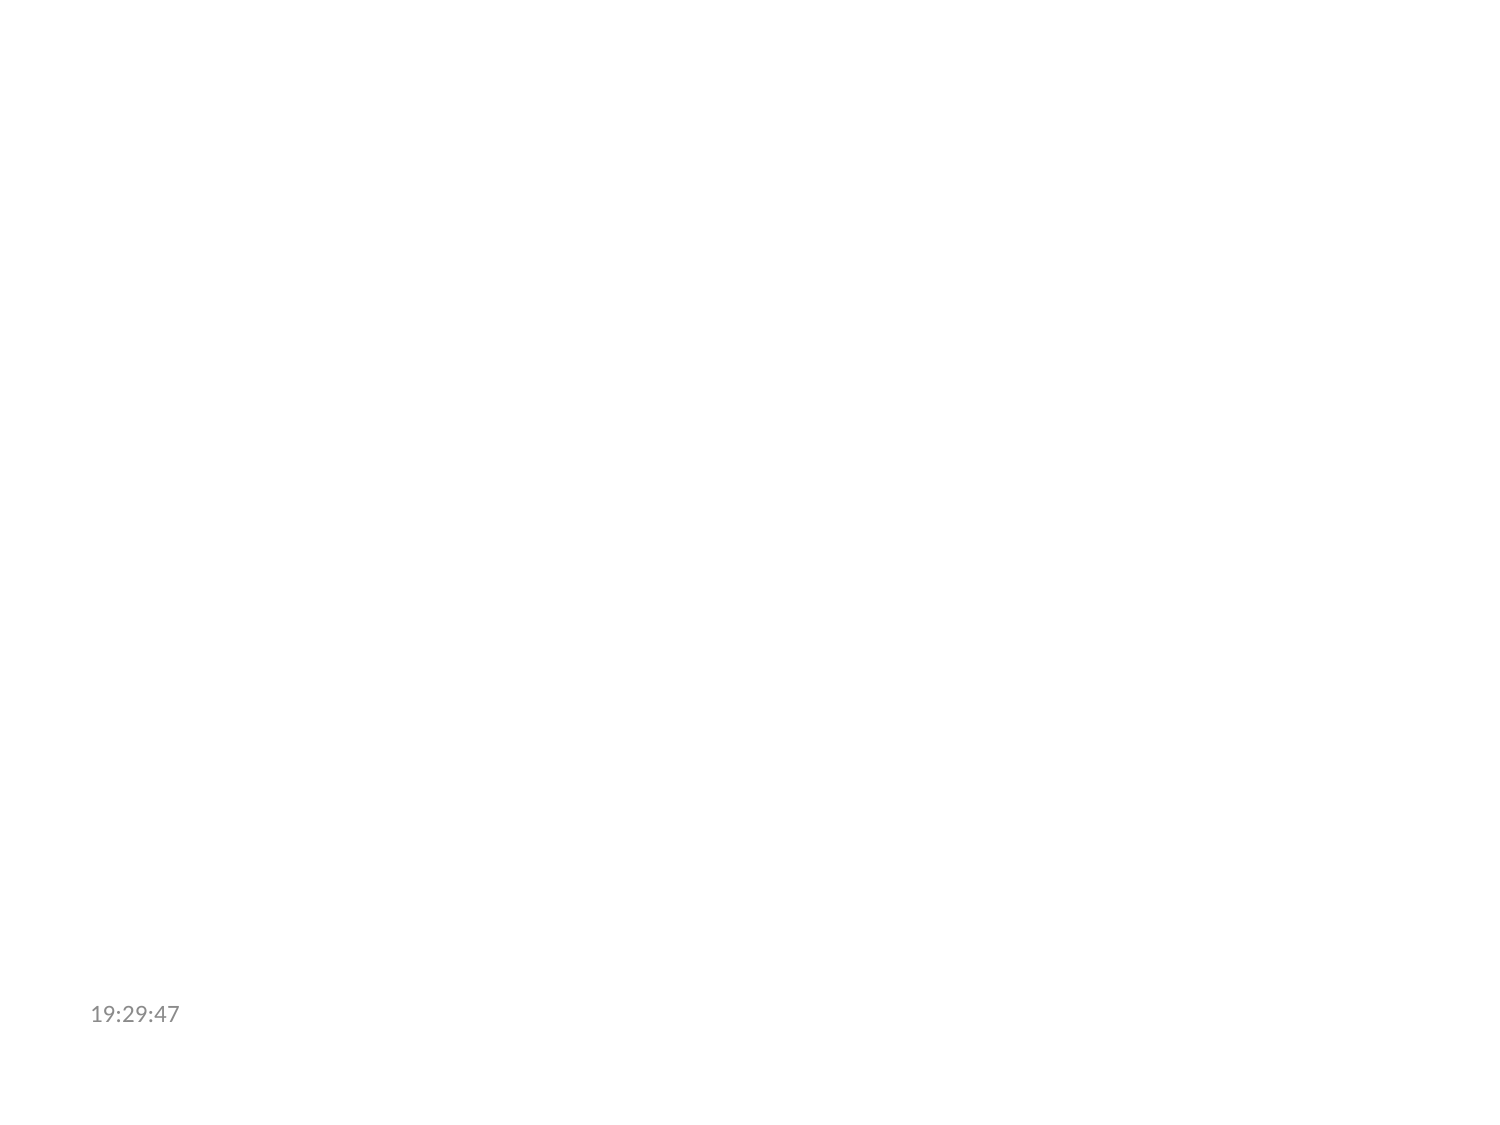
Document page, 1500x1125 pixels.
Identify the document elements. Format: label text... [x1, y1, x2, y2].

text_box 15:35:09 [75, 982, 425, 1043]
